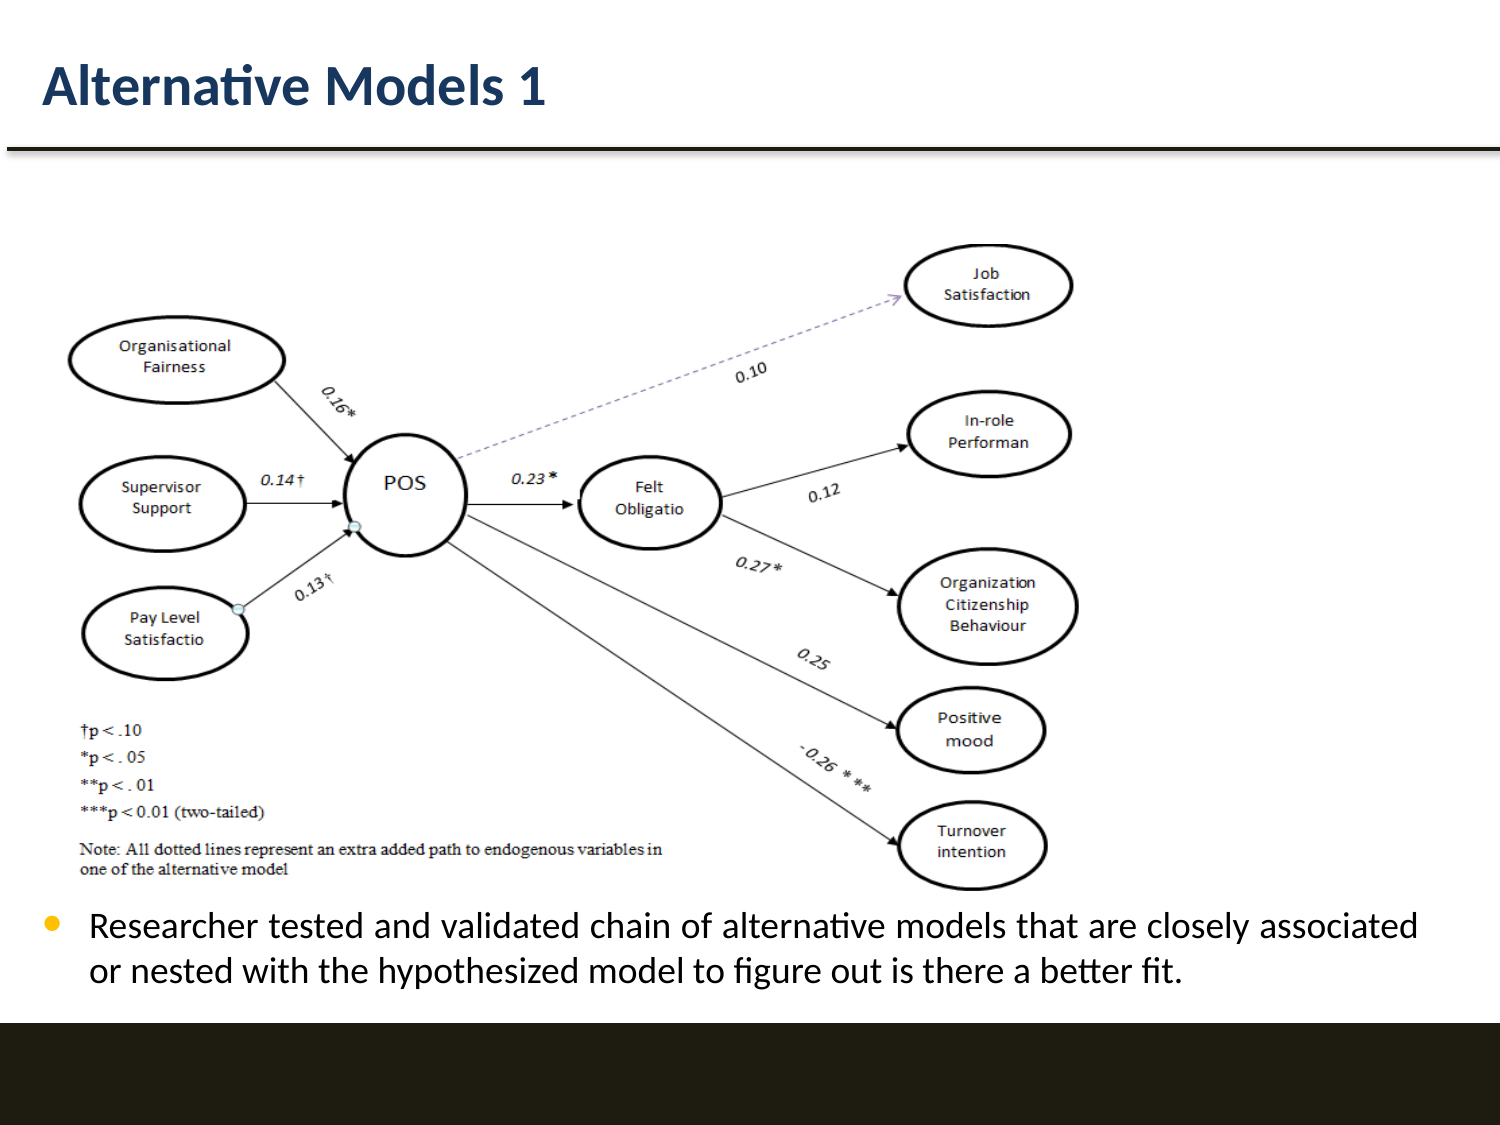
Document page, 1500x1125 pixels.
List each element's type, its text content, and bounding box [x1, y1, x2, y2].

text_box Researcher tested and validated chain of alternative models that are closely associated or nested with the hypothesized model to figure out is there a better fit. [27, 893, 1436, 998]
picture [52, 244, 1083, 906]
text_box Alternative Models 1 [27, 39, 1059, 125]
text_box [0, 1021, 1500, 1125]
